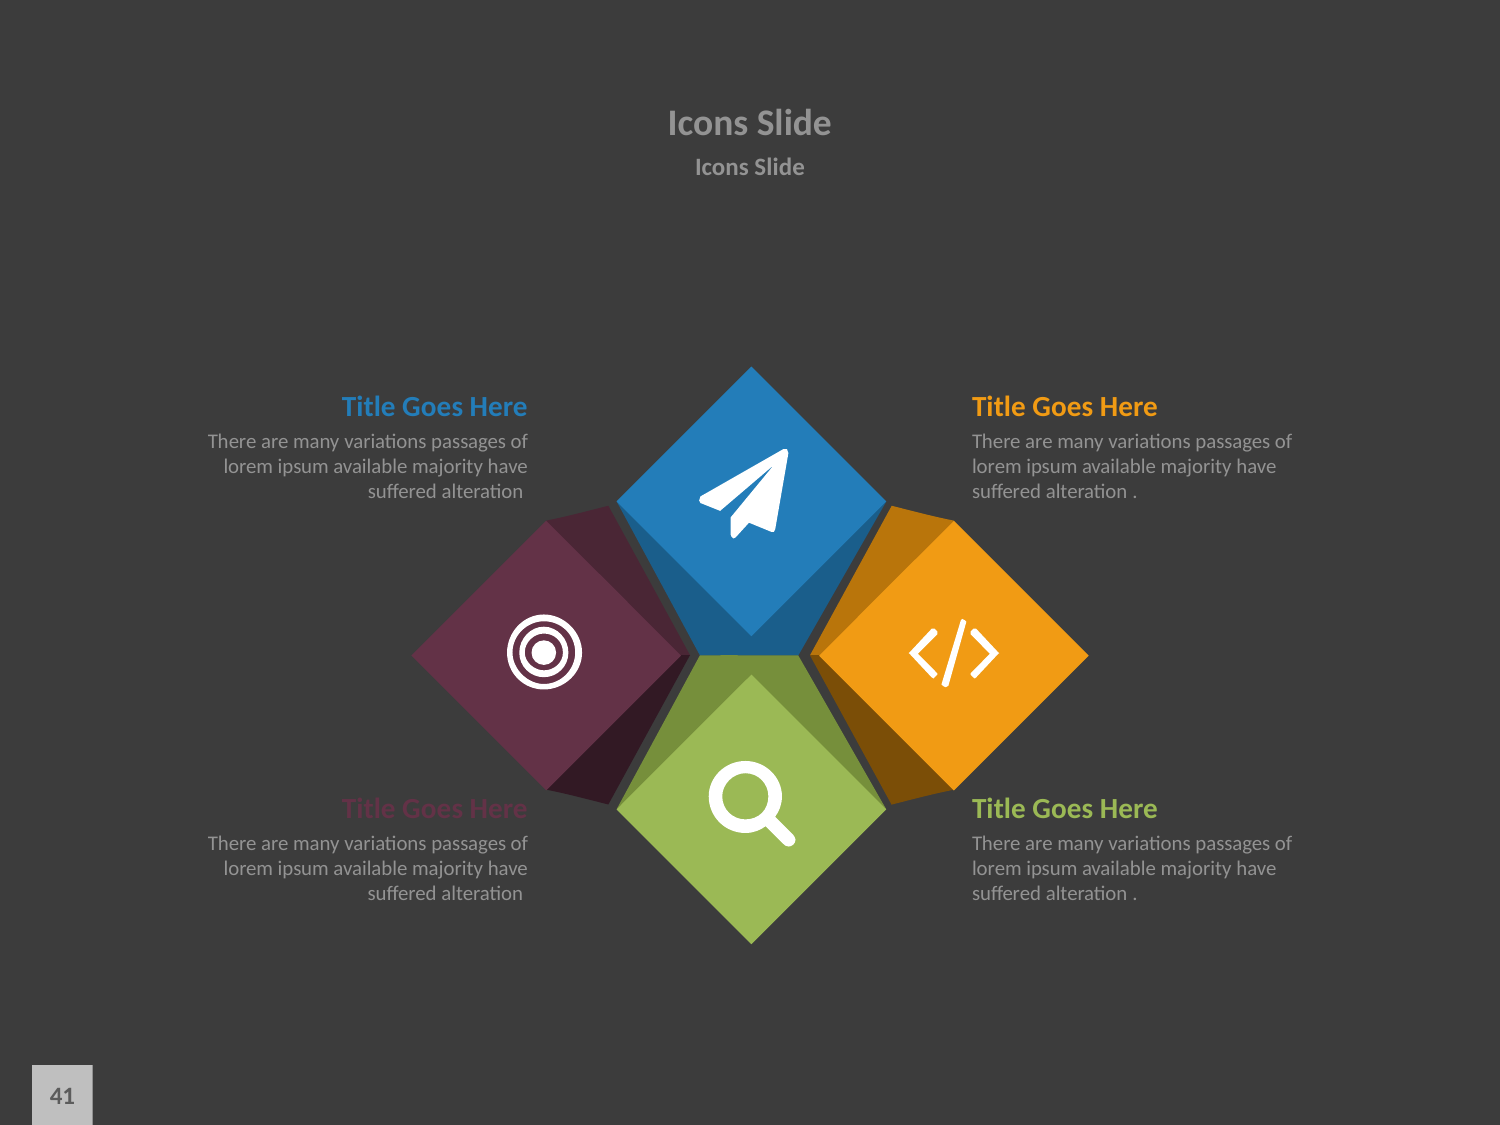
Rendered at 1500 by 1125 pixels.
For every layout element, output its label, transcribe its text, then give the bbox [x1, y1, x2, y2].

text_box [971, 789, 1346, 906]
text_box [626, 395, 877, 643]
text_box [626, 644, 877, 915]
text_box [779, 535, 1080, 776]
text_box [420, 535, 720, 776]
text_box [971, 387, 1346, 505]
title Icons Slide [287, 91, 1213, 150]
list Icons Slide [412, 149, 1088, 183]
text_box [159, 789, 529, 906]
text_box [154, 387, 529, 505]
